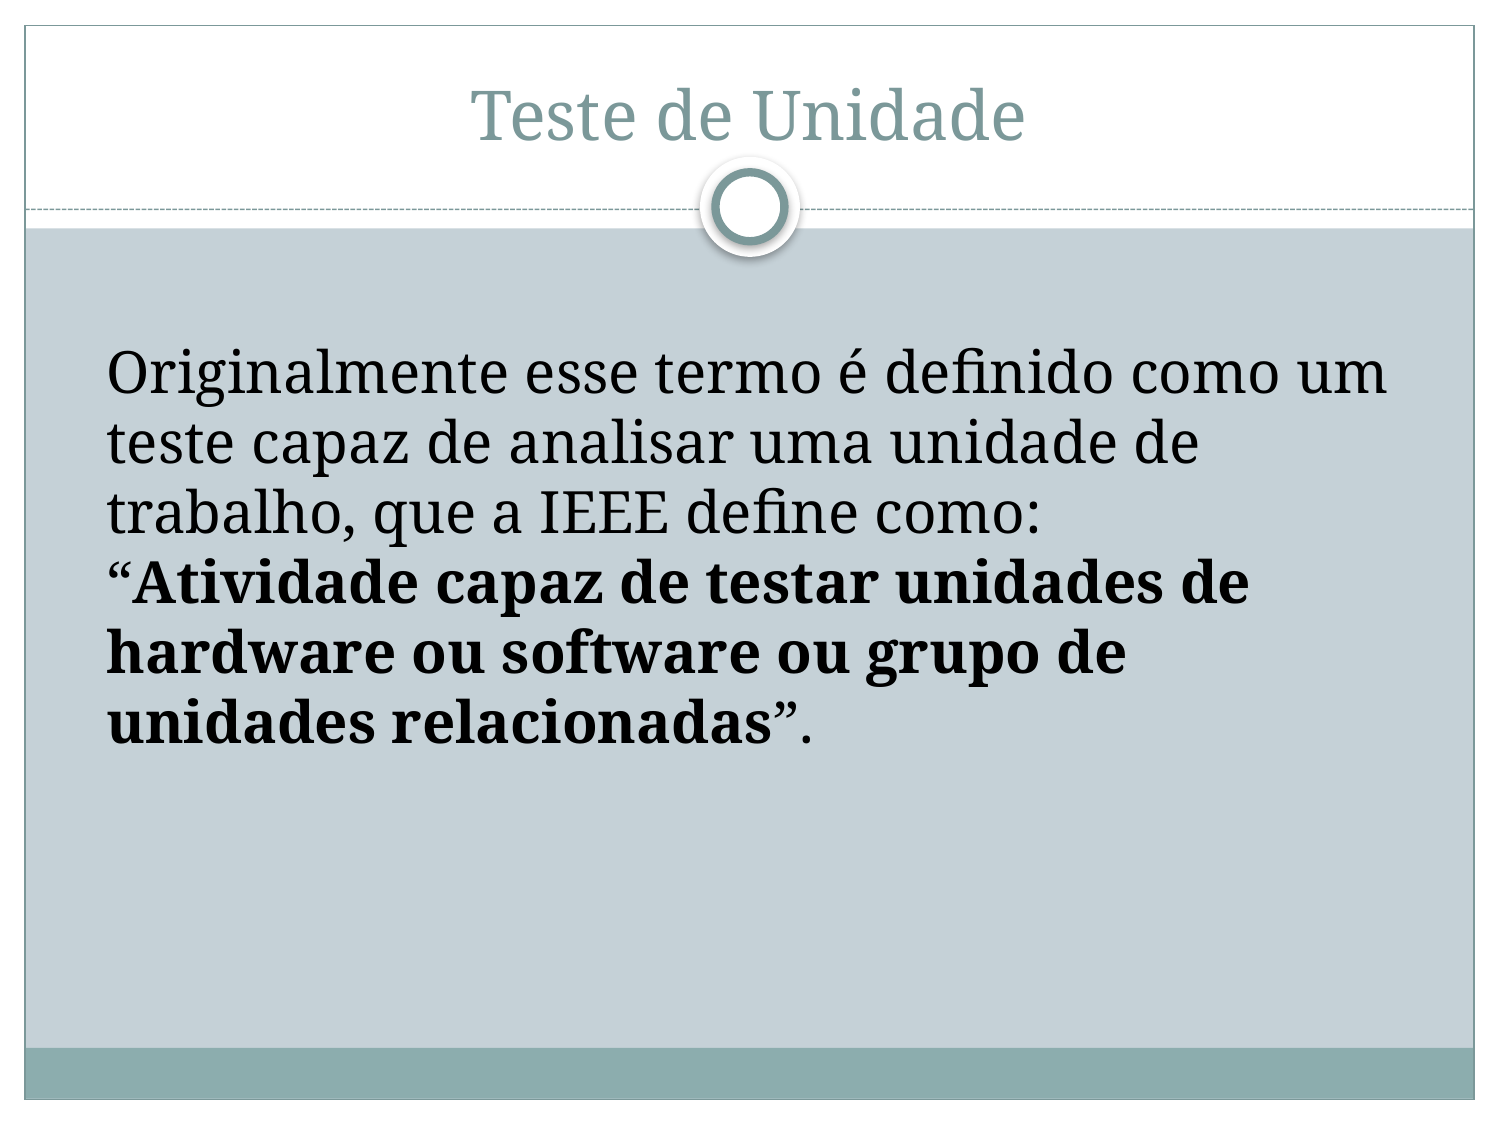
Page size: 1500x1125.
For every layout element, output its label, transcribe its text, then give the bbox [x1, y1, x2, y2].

title Teste de Unidade [49, 37, 1450, 162]
text_box Originalmente esse termo é definido como um teste capaz de analisar uma unidade de trabalho, que a IEEE define como: “Atividade capaz de testar unidades de hardware ou software ou grupo de unidades relacionadas”. [91, 327, 1407, 808]
